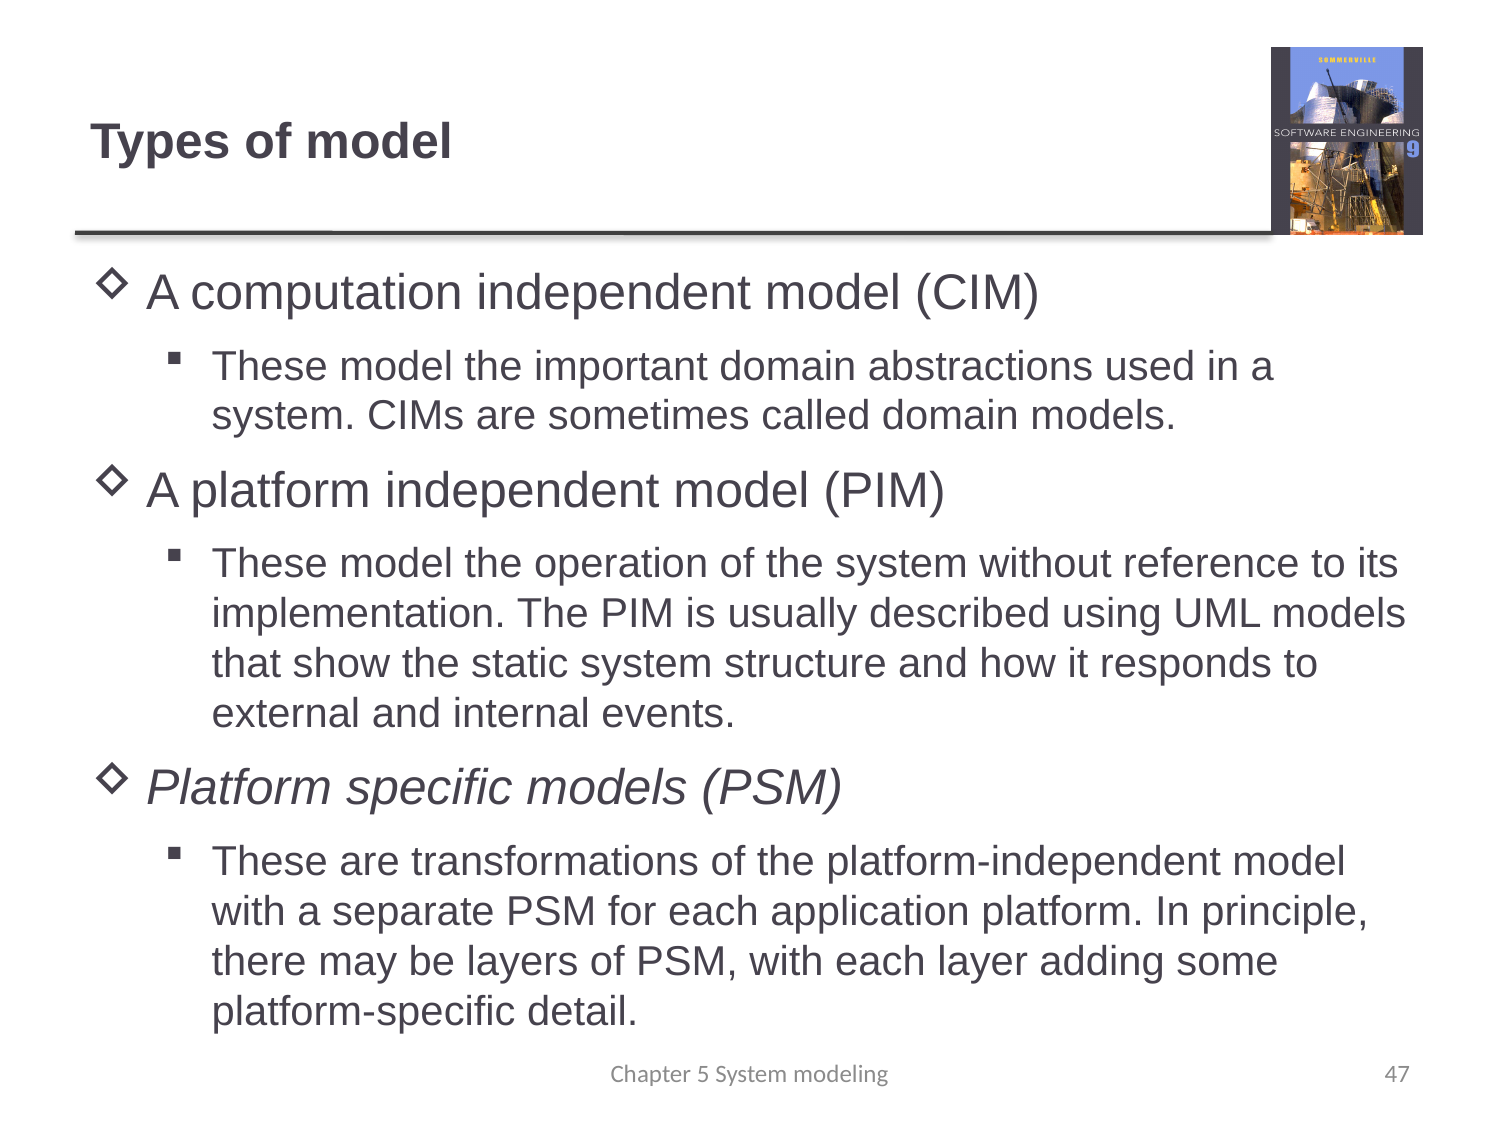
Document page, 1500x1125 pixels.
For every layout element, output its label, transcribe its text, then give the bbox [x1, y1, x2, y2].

slide_number 47 [1074, 1042, 1425, 1103]
picture [1272, 47, 1423, 235]
title Types of model [74, 44, 1272, 233]
footer Chapter 5 System modeling [512, 1042, 988, 1103]
list A computation independent model (CIM) These model the important domain abstractions used in a system. CIMs are sometimes called domain models. A platform independent model (PIM) These model the operation of the system without reference to its implementation. The PIM is usually described using UML models that show the static system structure and how it responds to external and internal events. Platform specific models (PSM) These are transformations of the platform-independent model with a separate PSM for each application platform. In principle, there may be layers of PSM, with each layer adding some platform-specific detail. [75, 252, 1425, 995]
